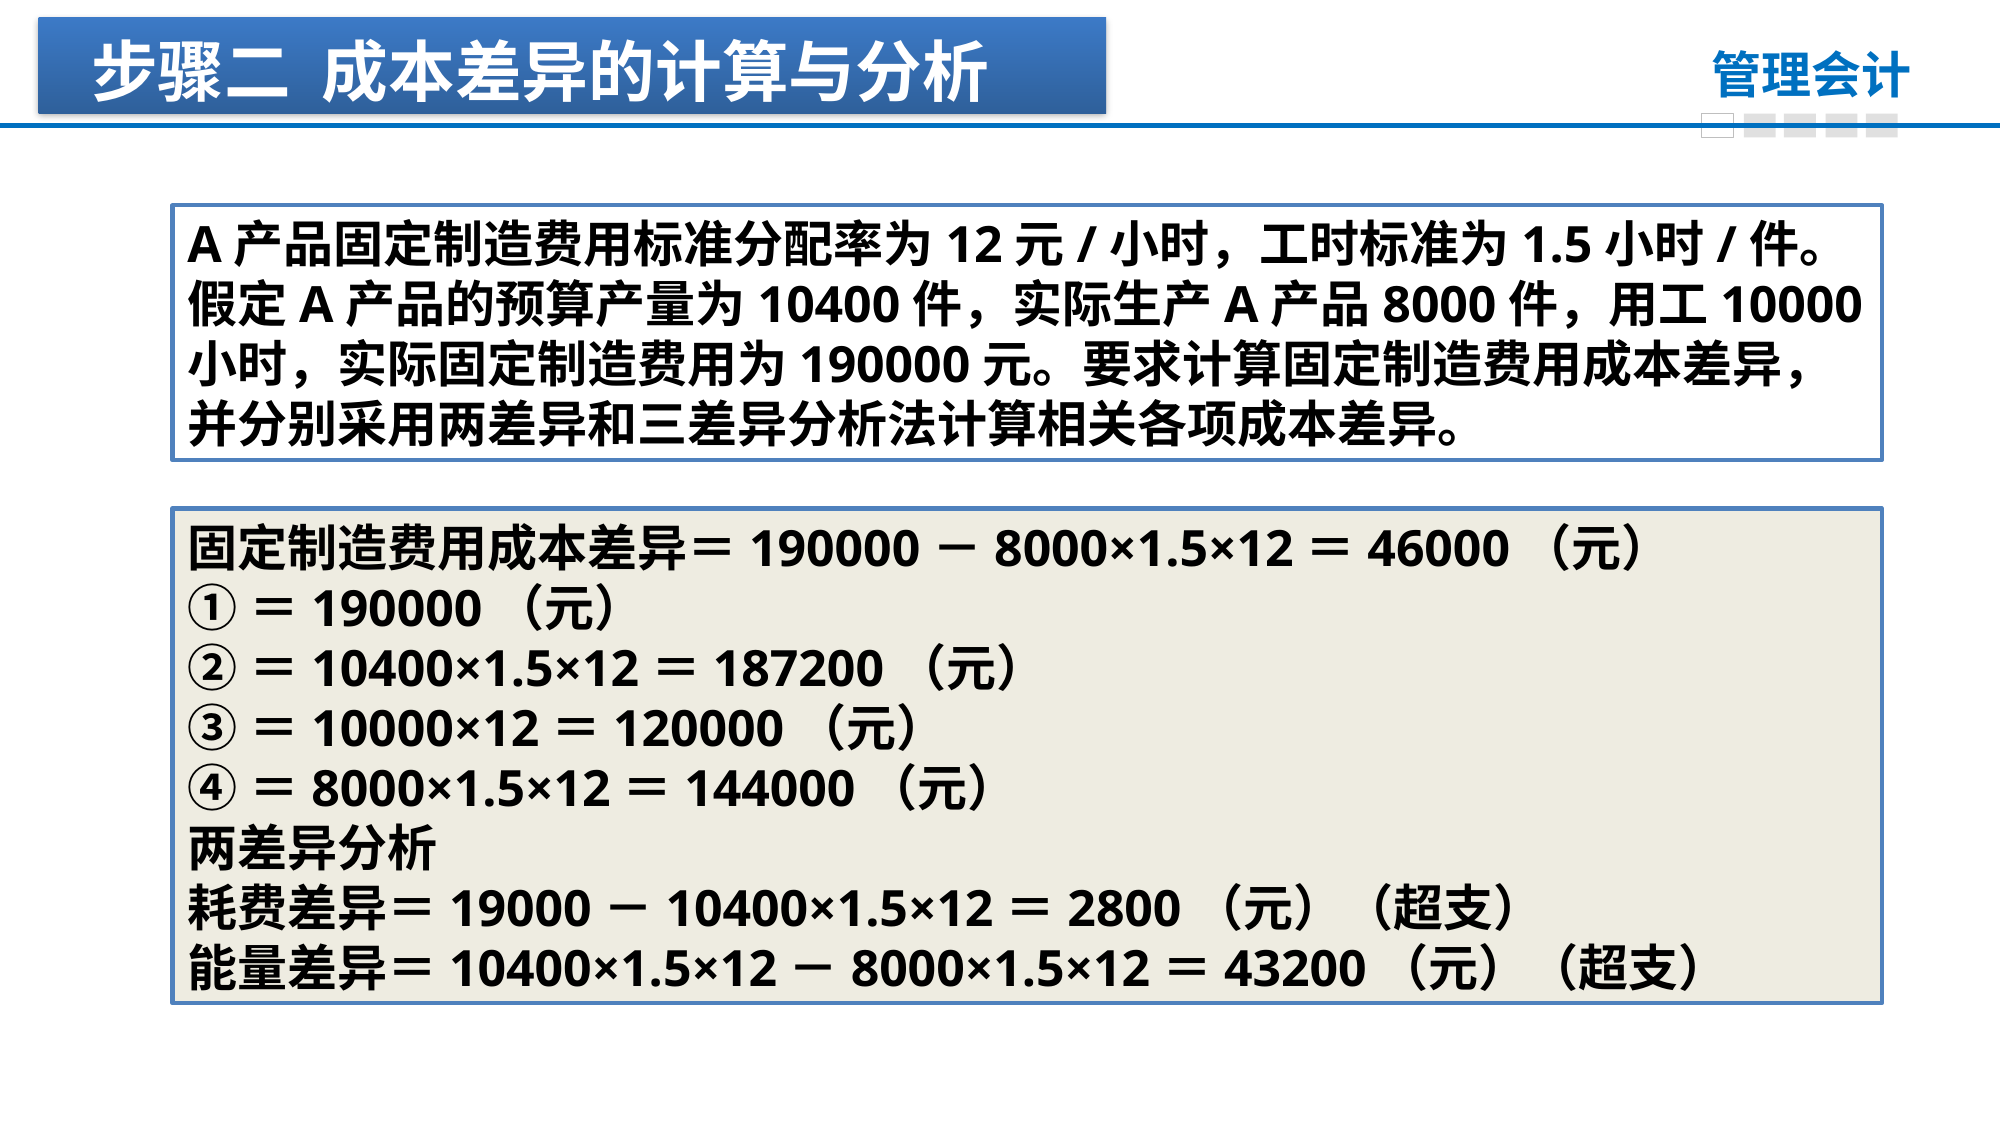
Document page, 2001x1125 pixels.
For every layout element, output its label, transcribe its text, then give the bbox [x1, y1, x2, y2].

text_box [38, 17, 1107, 119]
text_box A产品固定制造费用标准分配率为12元/小时，工时标准为1.5小时/件。假定A产品的预算产量为10400件，实际生产A产品8000件，用工10000小时，实际固定制造费用为190000元。要求计算固定制造费用成本差异，并分别采用两差异和三差异分析法计算相关各项成本差异。 [170, 203, 1884, 462]
text_box 固定制造费用成本差异＝190000－8000×1.5×12＝46000（元） ①＝190000（元） ②＝10400×1.5×12＝187200（元） ③＝10000×12＝120000（元） ④＝8000×1.5×12＝144000（元） 两差异分析 耗费差异＝19000－10400×1.5×12＝2800（元）（超支） 能量差异＝10400×1.5×12－8000×1.5×12＝43200（元）（超支） [170, 506, 1884, 1005]
